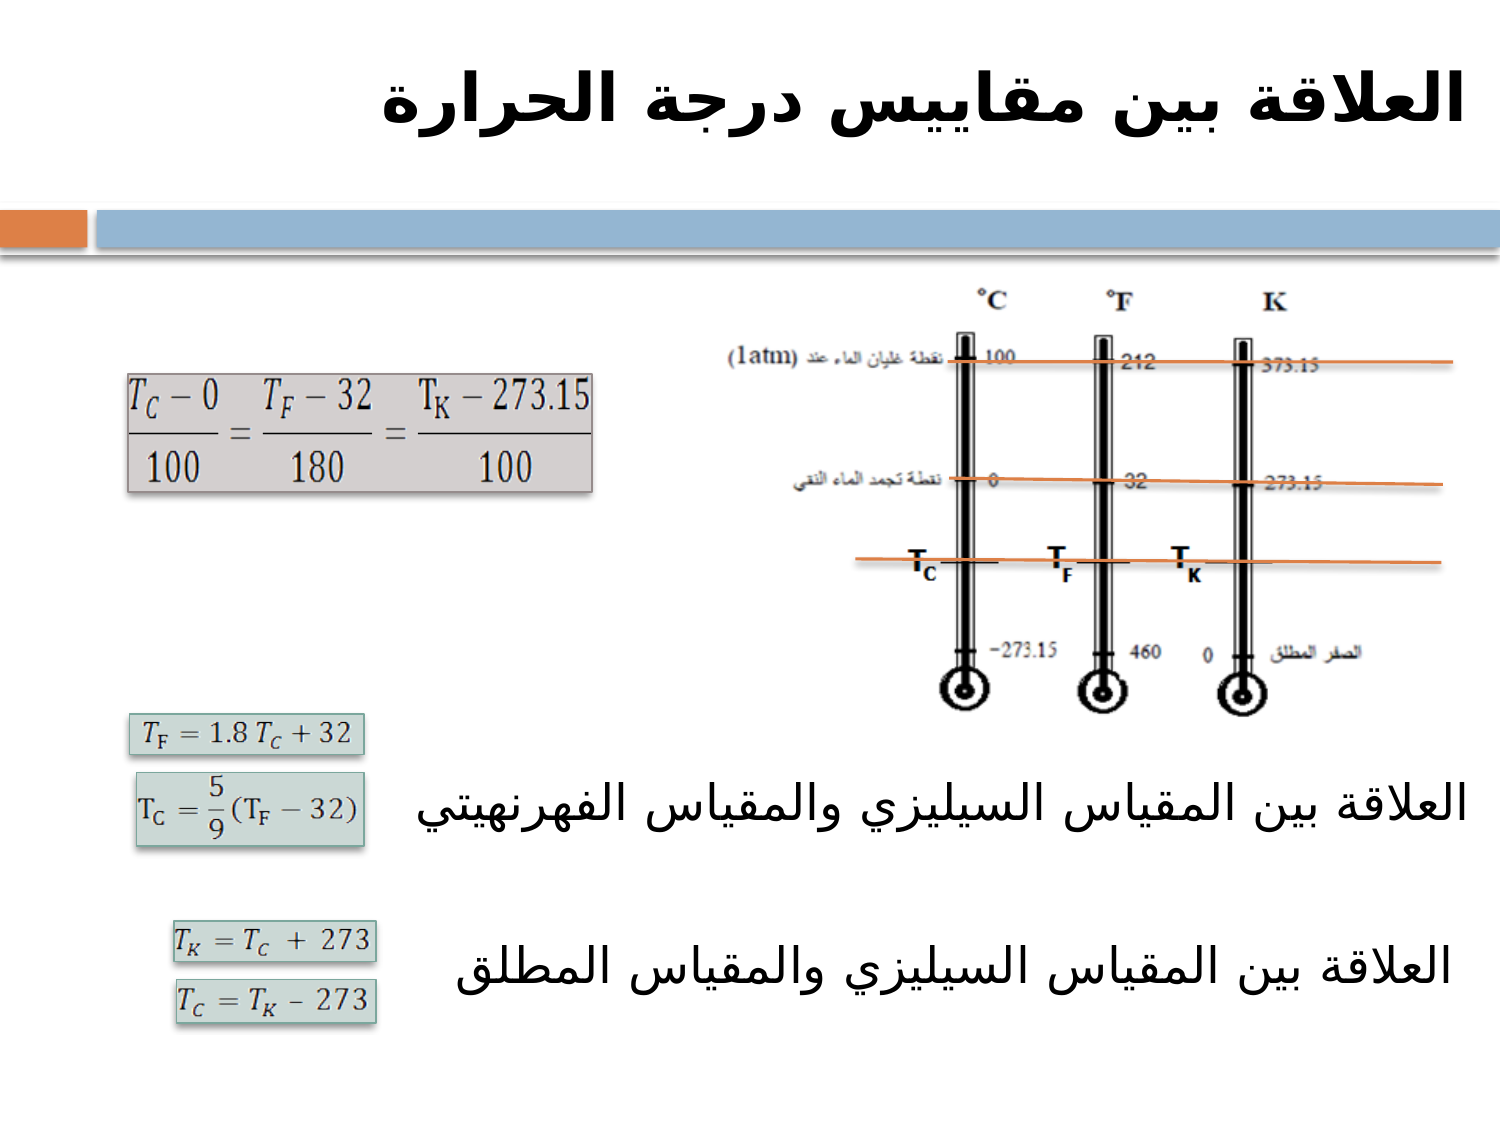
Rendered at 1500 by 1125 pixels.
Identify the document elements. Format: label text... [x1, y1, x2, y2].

picture [128, 374, 592, 492]
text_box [948, 477, 1444, 485]
picture [174, 921, 376, 962]
text_box العلاقة بين المقياس السيليزي والمقياس الفهرنهيتي [400, 763, 1486, 838]
title العلاقة بين مقاييس درجة الحرارة [257, 35, 1483, 155]
picture [177, 980, 376, 1023]
picture [137, 773, 364, 846]
text_box العلاقة بين المقياس السيليزي والمقياس المطلق [439, 925, 1469, 1001]
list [714, 271, 1377, 729]
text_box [855, 558, 1442, 563]
picture [130, 714, 364, 755]
